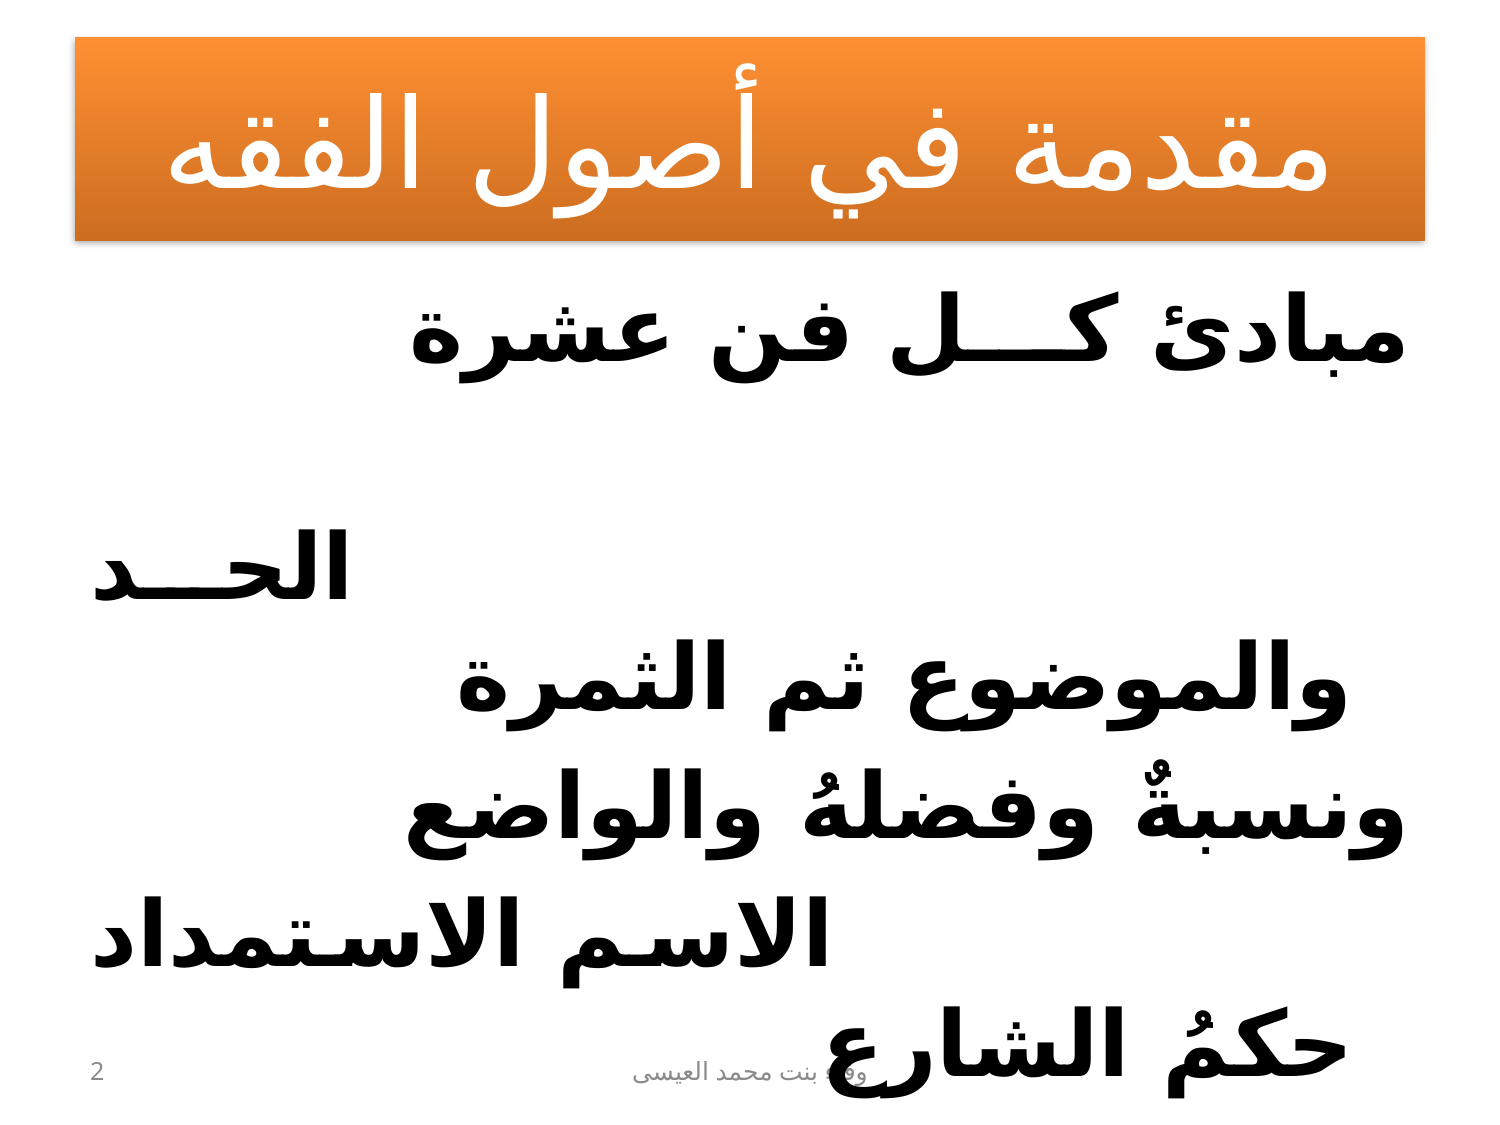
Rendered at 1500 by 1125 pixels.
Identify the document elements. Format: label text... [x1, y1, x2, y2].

footer وفاء بنت محمد العيسى [512, 1042, 988, 1103]
slide_number 2 [75, 1042, 425, 1103]
title مقدمة في أصول الفقه [75, 37, 1425, 241]
list مبادئ كـــل فن عشرة الحد والموضوع ثم الثمرة ونسبةٌ وفضلهُ والواضع الاسم الاستمداد حكمُ الشارع مسائل والبعض بالبعض اكتفى ومن درى الجميع حاز الشرفا [75, 262, 1425, 1005]
